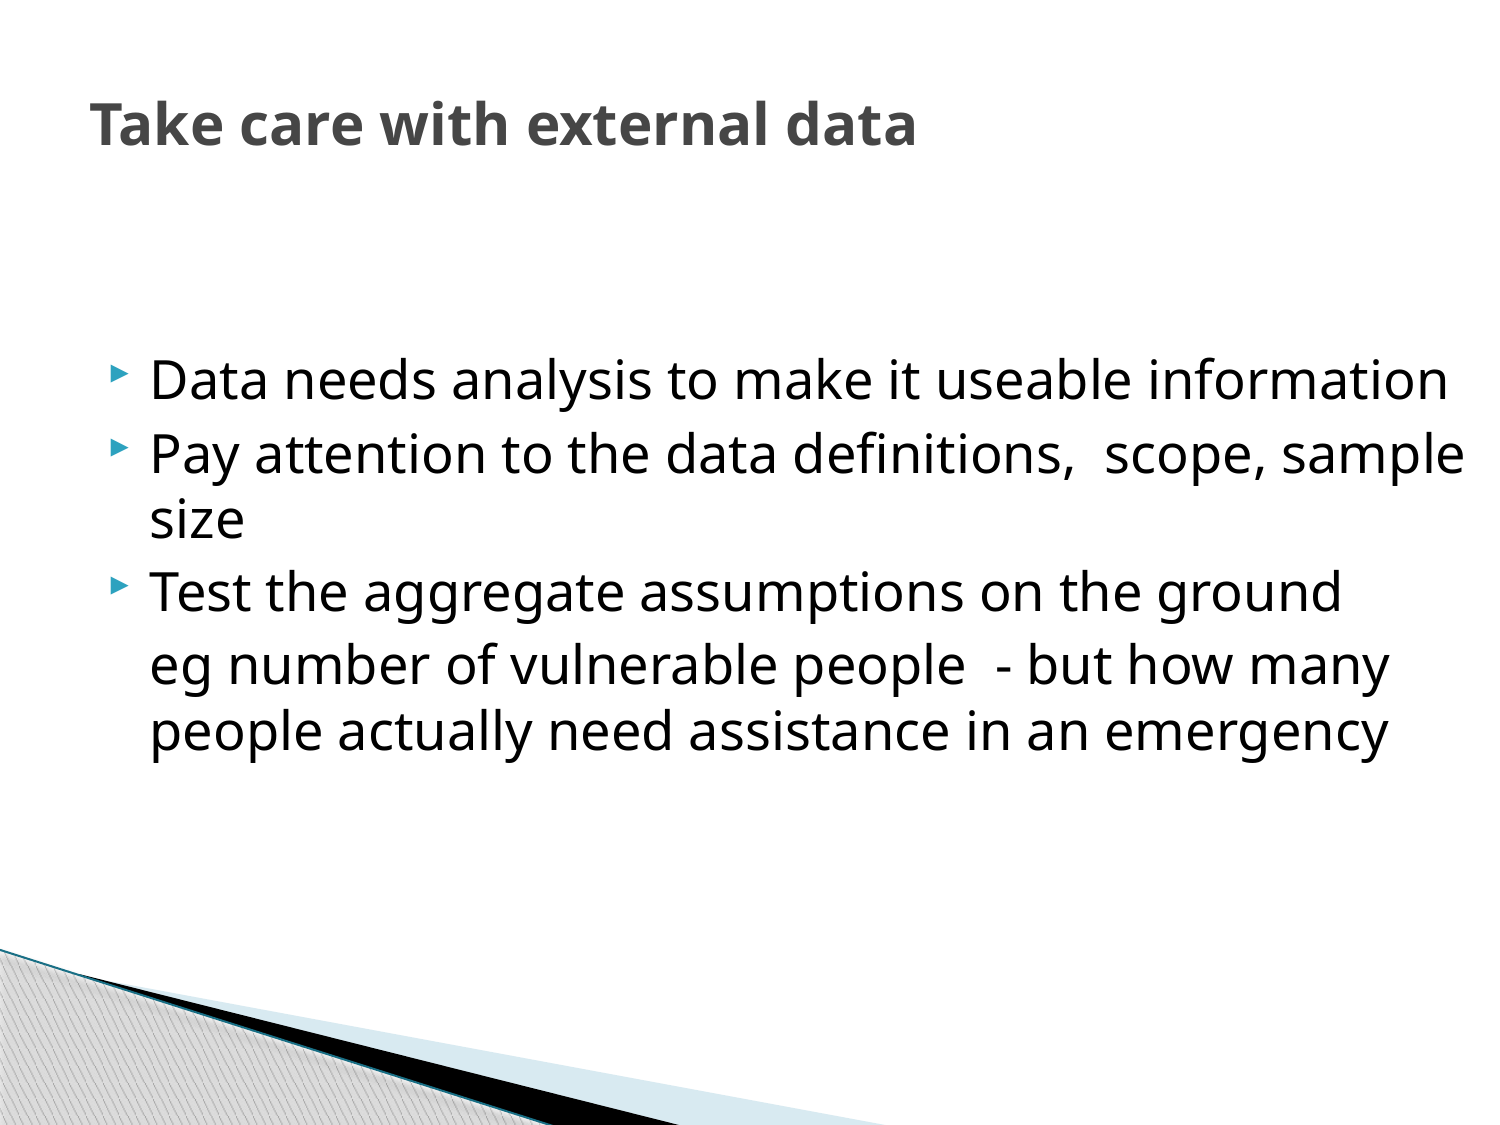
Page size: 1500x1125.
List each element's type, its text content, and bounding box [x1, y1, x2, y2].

list Data needs analysis to make it useable information Pay attention to the data definitions, scope, sample size Test the aggregate assumptions on the ground eg number of vulnerable people - but how many people actually need assistance in an emergency [75, 338, 1500, 1005]
title Take care with external data [75, 45, 1425, 200]
